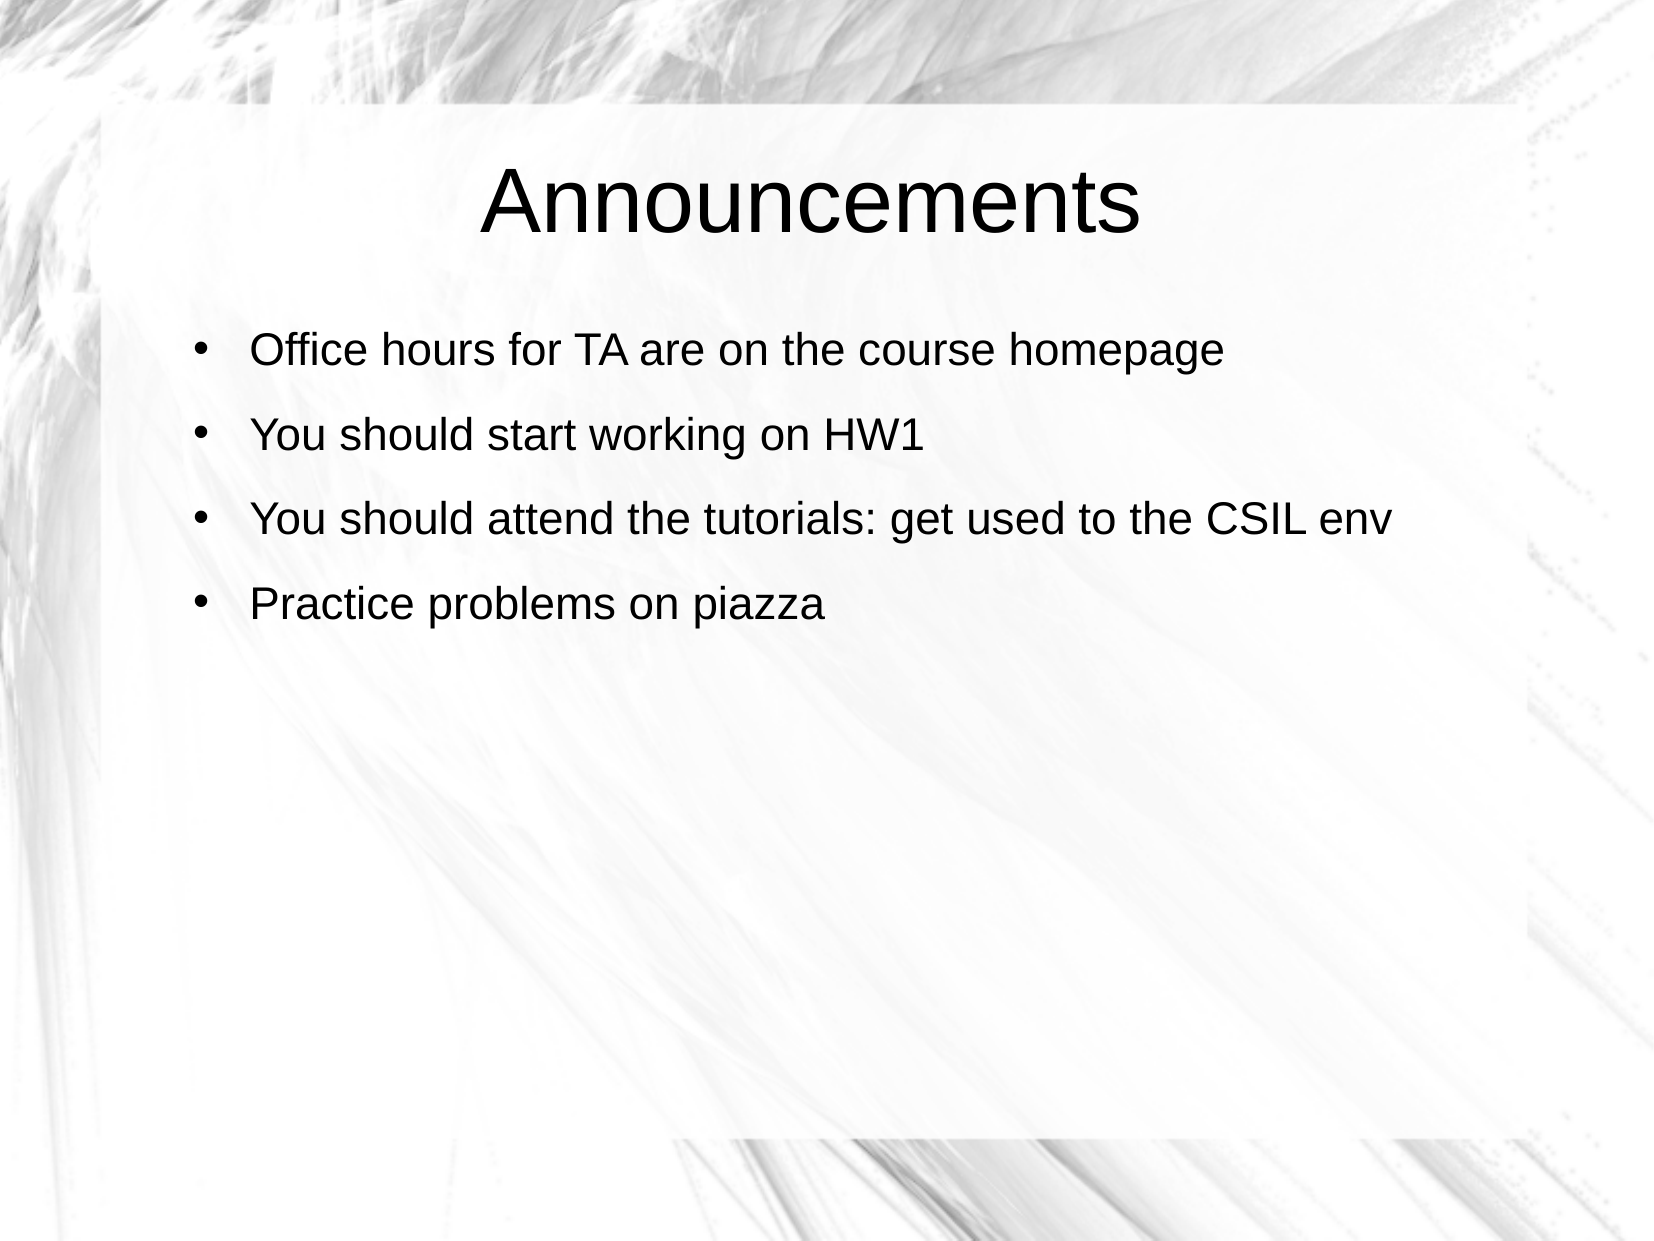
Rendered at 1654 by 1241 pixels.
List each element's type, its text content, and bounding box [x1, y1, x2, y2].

list Office hours for TA are on the course homepage You should start working on HW1 You should attend the tutorials: get used to the CSIL env Practice problems on piazza [118, 319, 1571, 1109]
title Announcements [118, 93, 1506, 299]
picture [0, 0, 1654, 1241]
